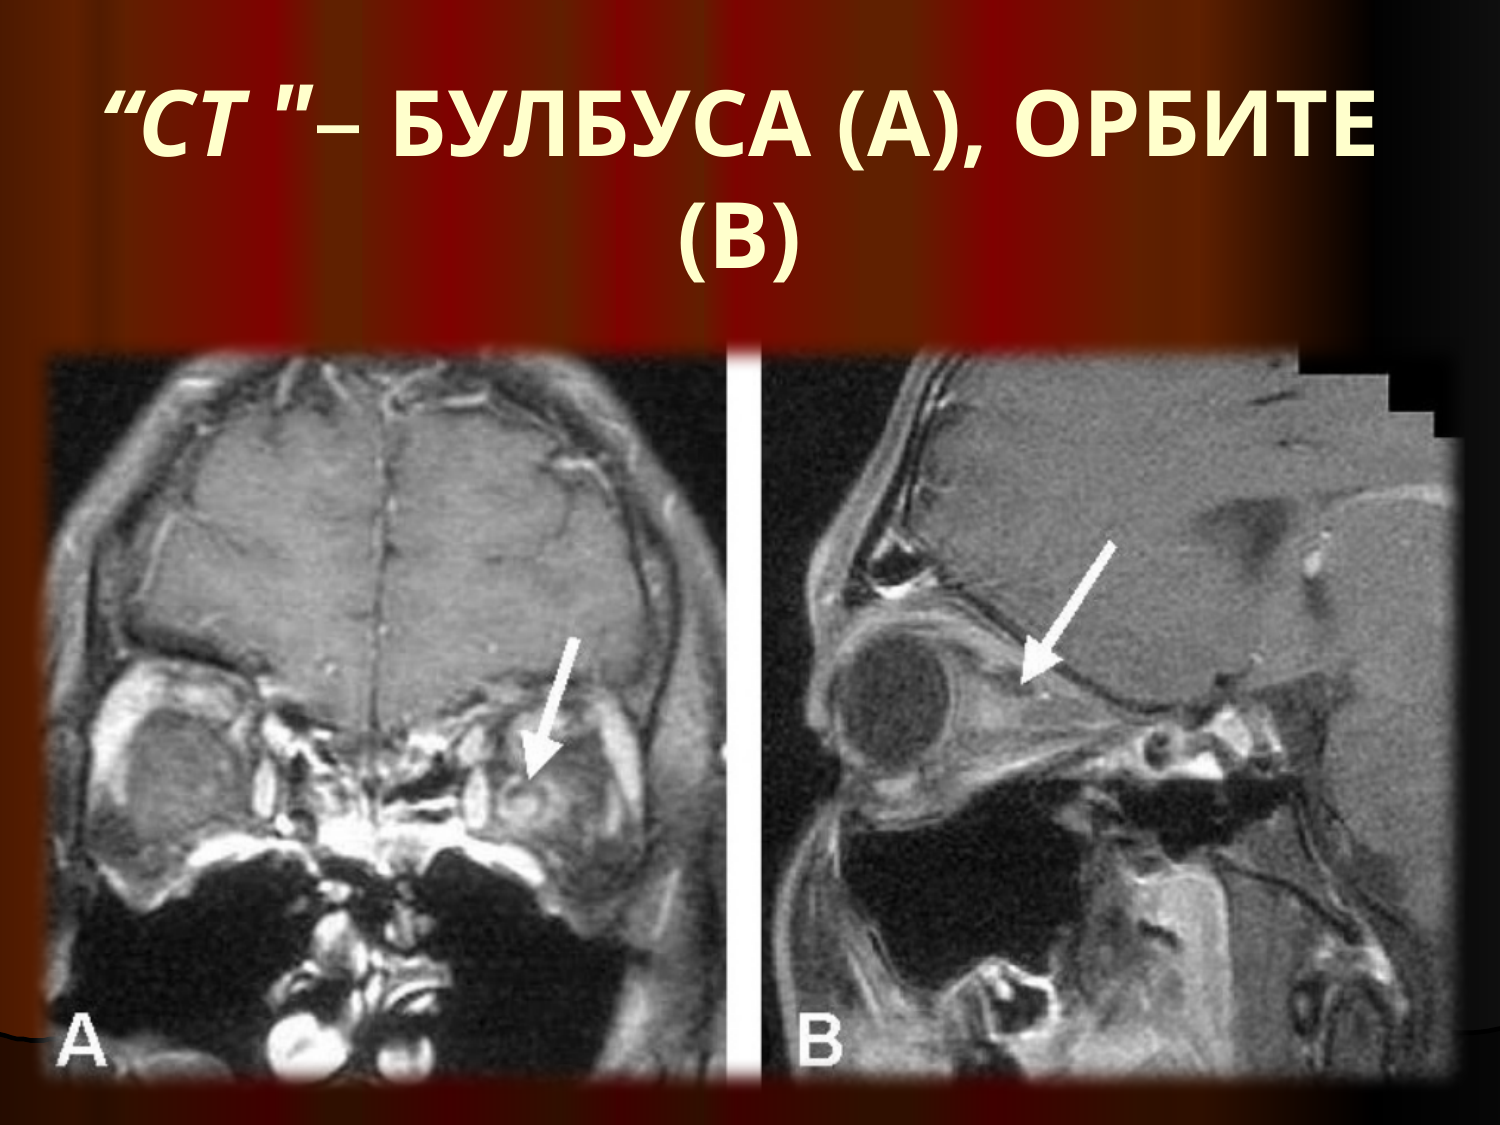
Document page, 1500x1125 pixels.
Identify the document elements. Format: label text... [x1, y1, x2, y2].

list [29, 337, 1471, 1095]
title “СT "– БУЛБУСА (A), ОРБИТЕ (B) [64, 77, 1416, 266]
